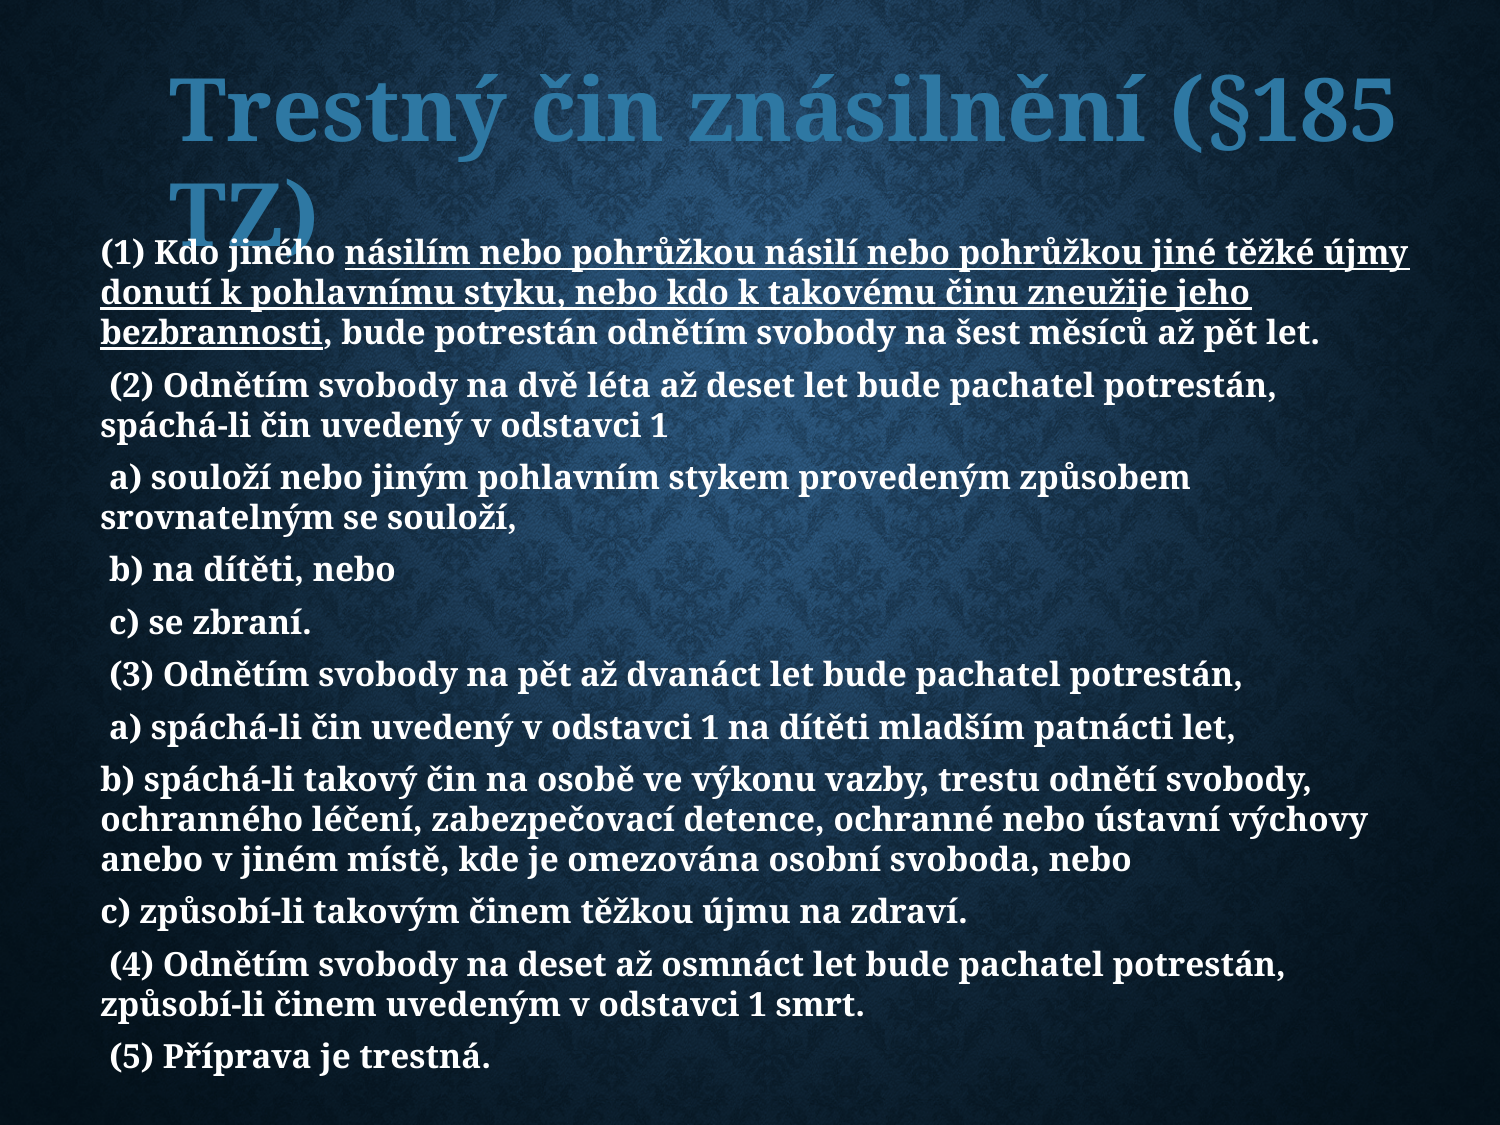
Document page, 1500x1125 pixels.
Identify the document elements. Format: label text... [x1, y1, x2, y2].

text_box Trestný čin znásilnění (§185 TZ) [75, 43, 1425, 224]
text_box (1) Kdo jiného násilím nebo pohrůžkou násilí nebo pohrůžkou jiné těžké újmy donutí k pohlavnímu styku, nebo kdo k takovému činu zneužije jeho bezbrannosti, bude potrestán odnětím svobody na šest měsíců až pět let. (2) Odnětím svobody na dvě léta až deset let bude pachatel potrestán, spáchá-li čin uvedený v odstavci 1 a) souloží nebo jiným pohlavním stykem provedeným způsobem srovnatelným se souloží, b) na dítěti, nebo c) se zbraní. (3) Odnětím svobody na pět až dvanáct let bude pachatel potrestán, a) spáchá-li čin uvedený v odstavci 1 na dítěti mladším patnácti let, b) spáchá-li takový čin na osobě ve výkonu vazby, trestu odnětí svobody, ochranného léčení, zabezpečovací detence, ochranné nebo ústavní výchovy anebo v jiném místě, kde je omezována osobní svoboda, nebo c) způsobí-li takovým činem těžkou újmu na zdraví. (4) Odnětím svobody na deset až osmnáct let bude pachatel potrestán, způsobí-li činem uvedeným v odstavci 1 smrt. (5) Příprava je trestná. [75, 224, 1425, 1112]
